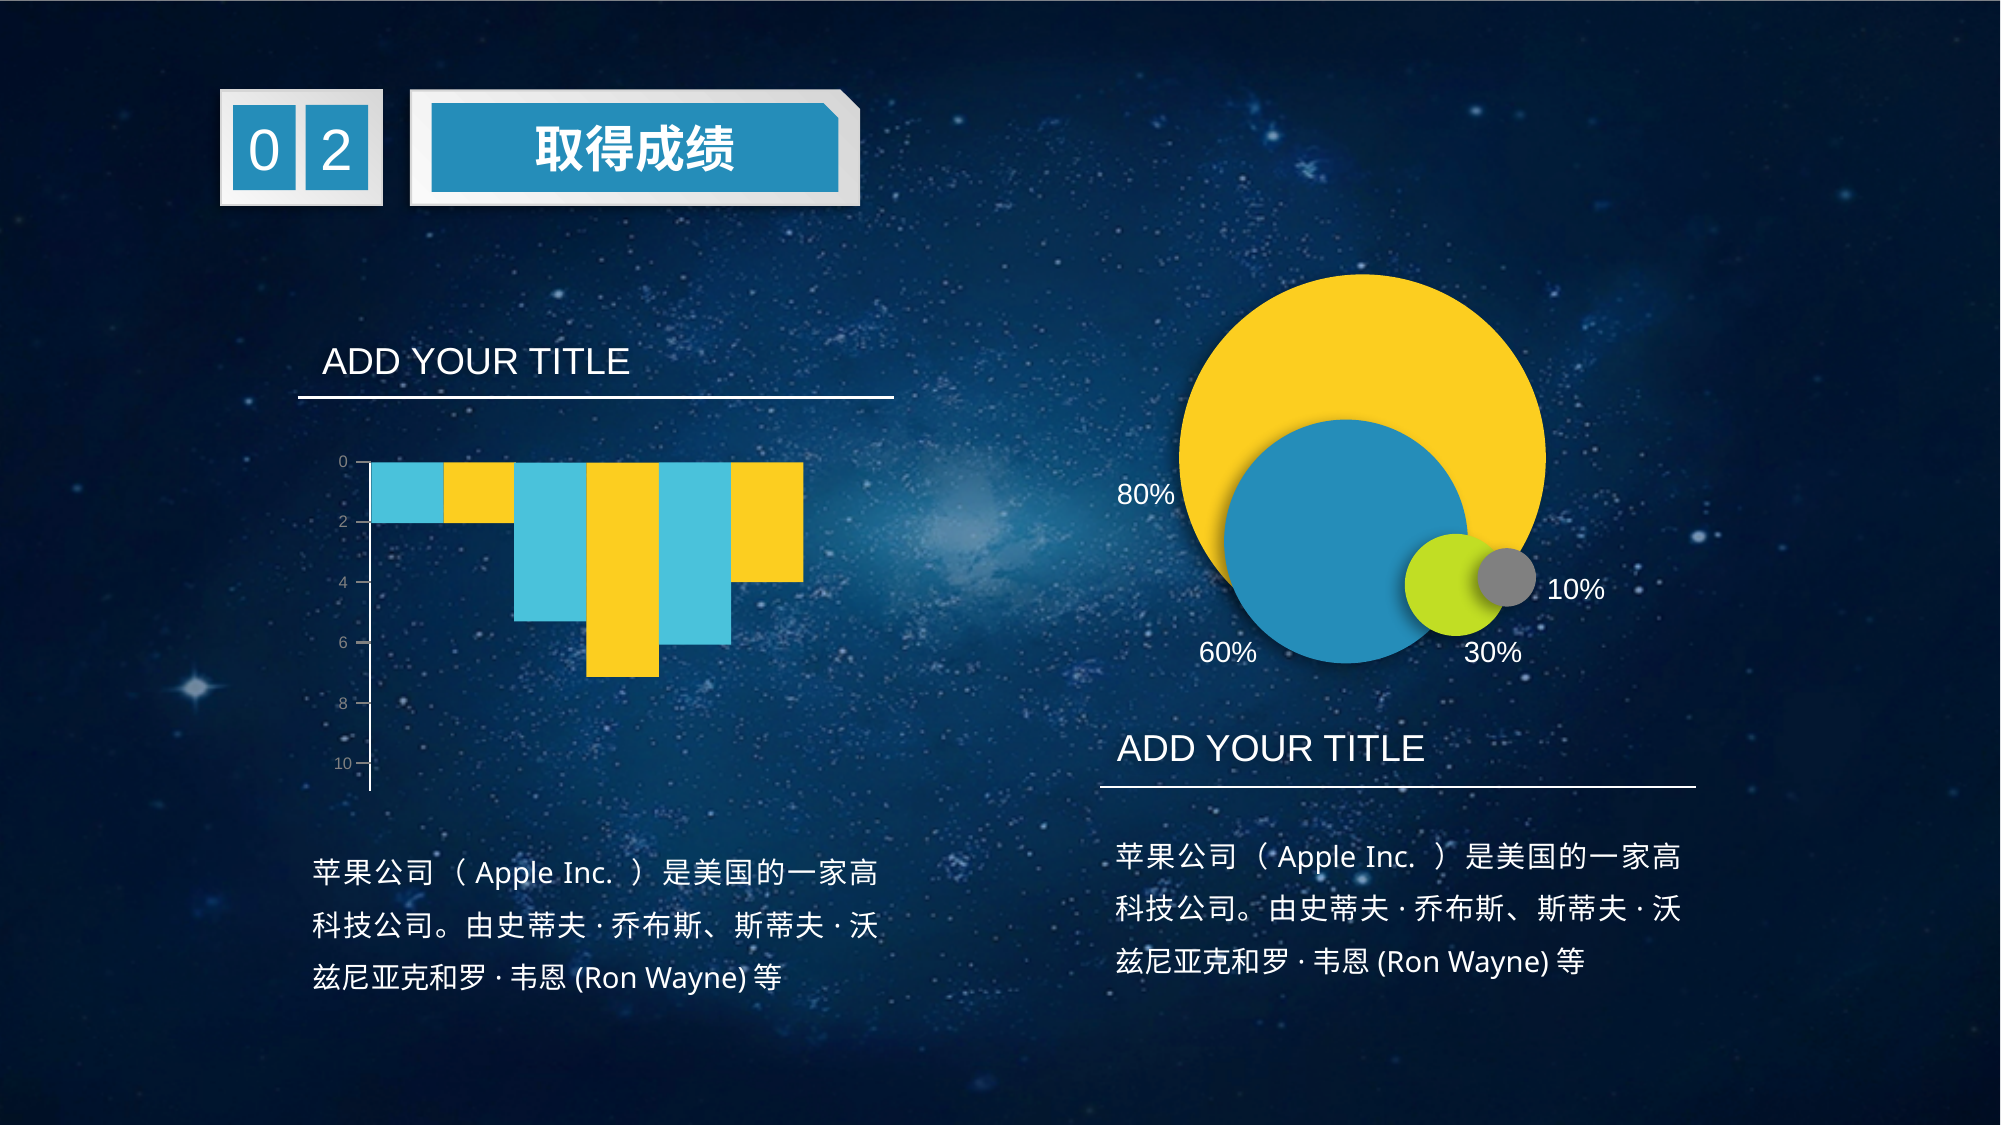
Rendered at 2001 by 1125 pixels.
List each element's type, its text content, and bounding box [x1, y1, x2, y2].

text_box 10% [1532, 562, 1621, 613]
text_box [317, 443, 804, 791]
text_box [410, 90, 860, 205]
text_box 60% [1184, 625, 1273, 676]
text_box ADD YOUR TITLE [307, 329, 647, 390]
text_box [1403, 532, 1493, 637]
text_box [1223, 418, 1469, 665]
text_box 80% [1102, 467, 1191, 518]
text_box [305, 104, 369, 191]
text_box 苹果公司（Apple Inc. ）是美国的一家高科技公司。由史蒂夫·乔布斯、斯蒂夫·沃兹尼亚克和罗·韦恩(Ron Wayne)等 [1100, 813, 1697, 986]
text_box 30% [1449, 625, 1538, 676]
text_box [1178, 273, 1547, 559]
picture [0, 0, 2001, 1125]
text_box [220, 89, 383, 206]
text_box [1476, 547, 1533, 608]
text_box ADD YOUR TITLE [1102, 716, 1441, 776]
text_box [232, 104, 297, 191]
text_box 苹果公司（Apple Inc. ）是美国的一家高科技公司。由史蒂夫·乔布斯、斯蒂夫·沃兹尼亚克和罗·韦恩(Ron Wayne)等 [297, 829, 894, 1002]
